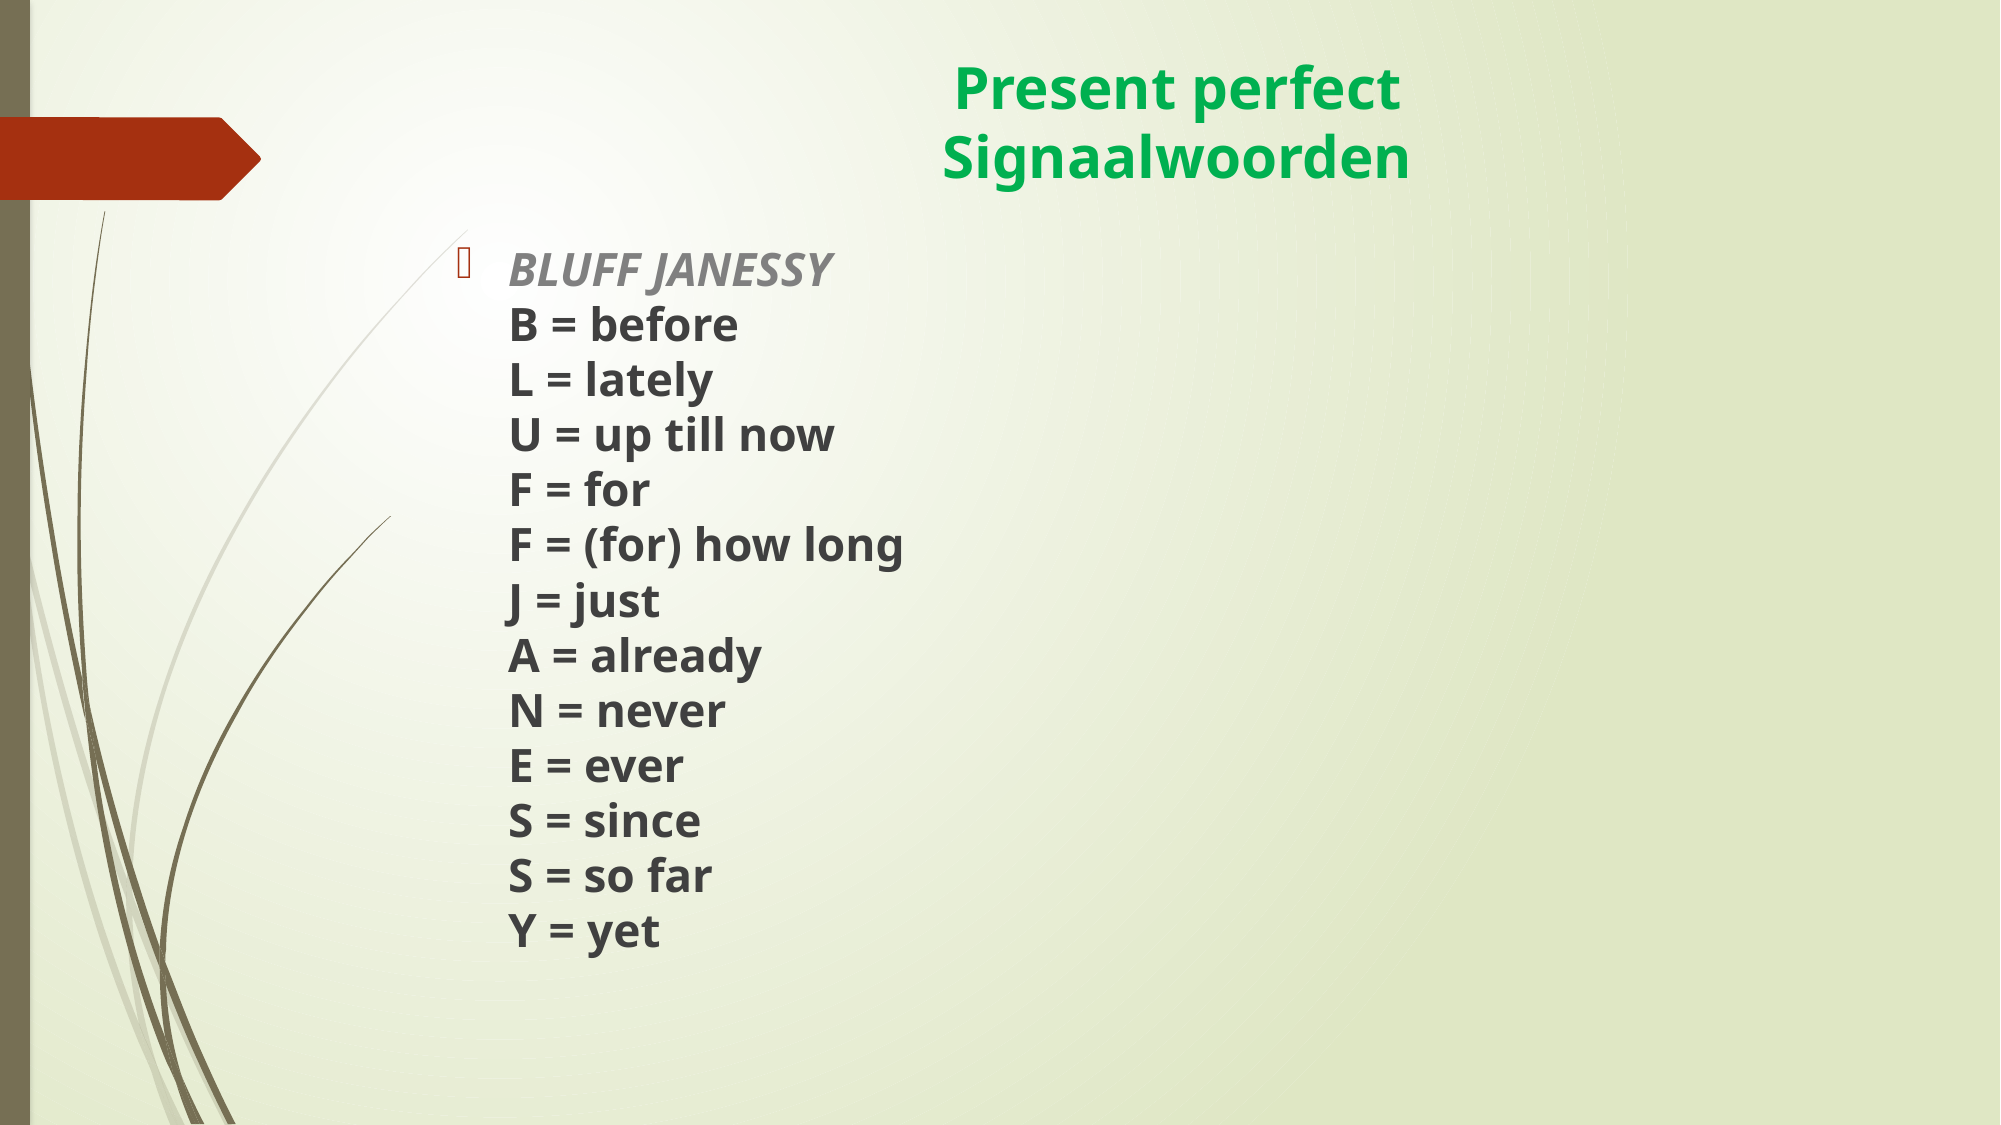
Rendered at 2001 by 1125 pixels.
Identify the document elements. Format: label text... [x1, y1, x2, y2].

title Present perfect Signaalwoorden [467, 43, 1888, 211]
list BLUFF JANESSY B = before L = lately U = up till now F = for F = (for) how long J = just A = already N = never E = ever S = since S = so far Y = yet [441, 232, 1888, 970]
